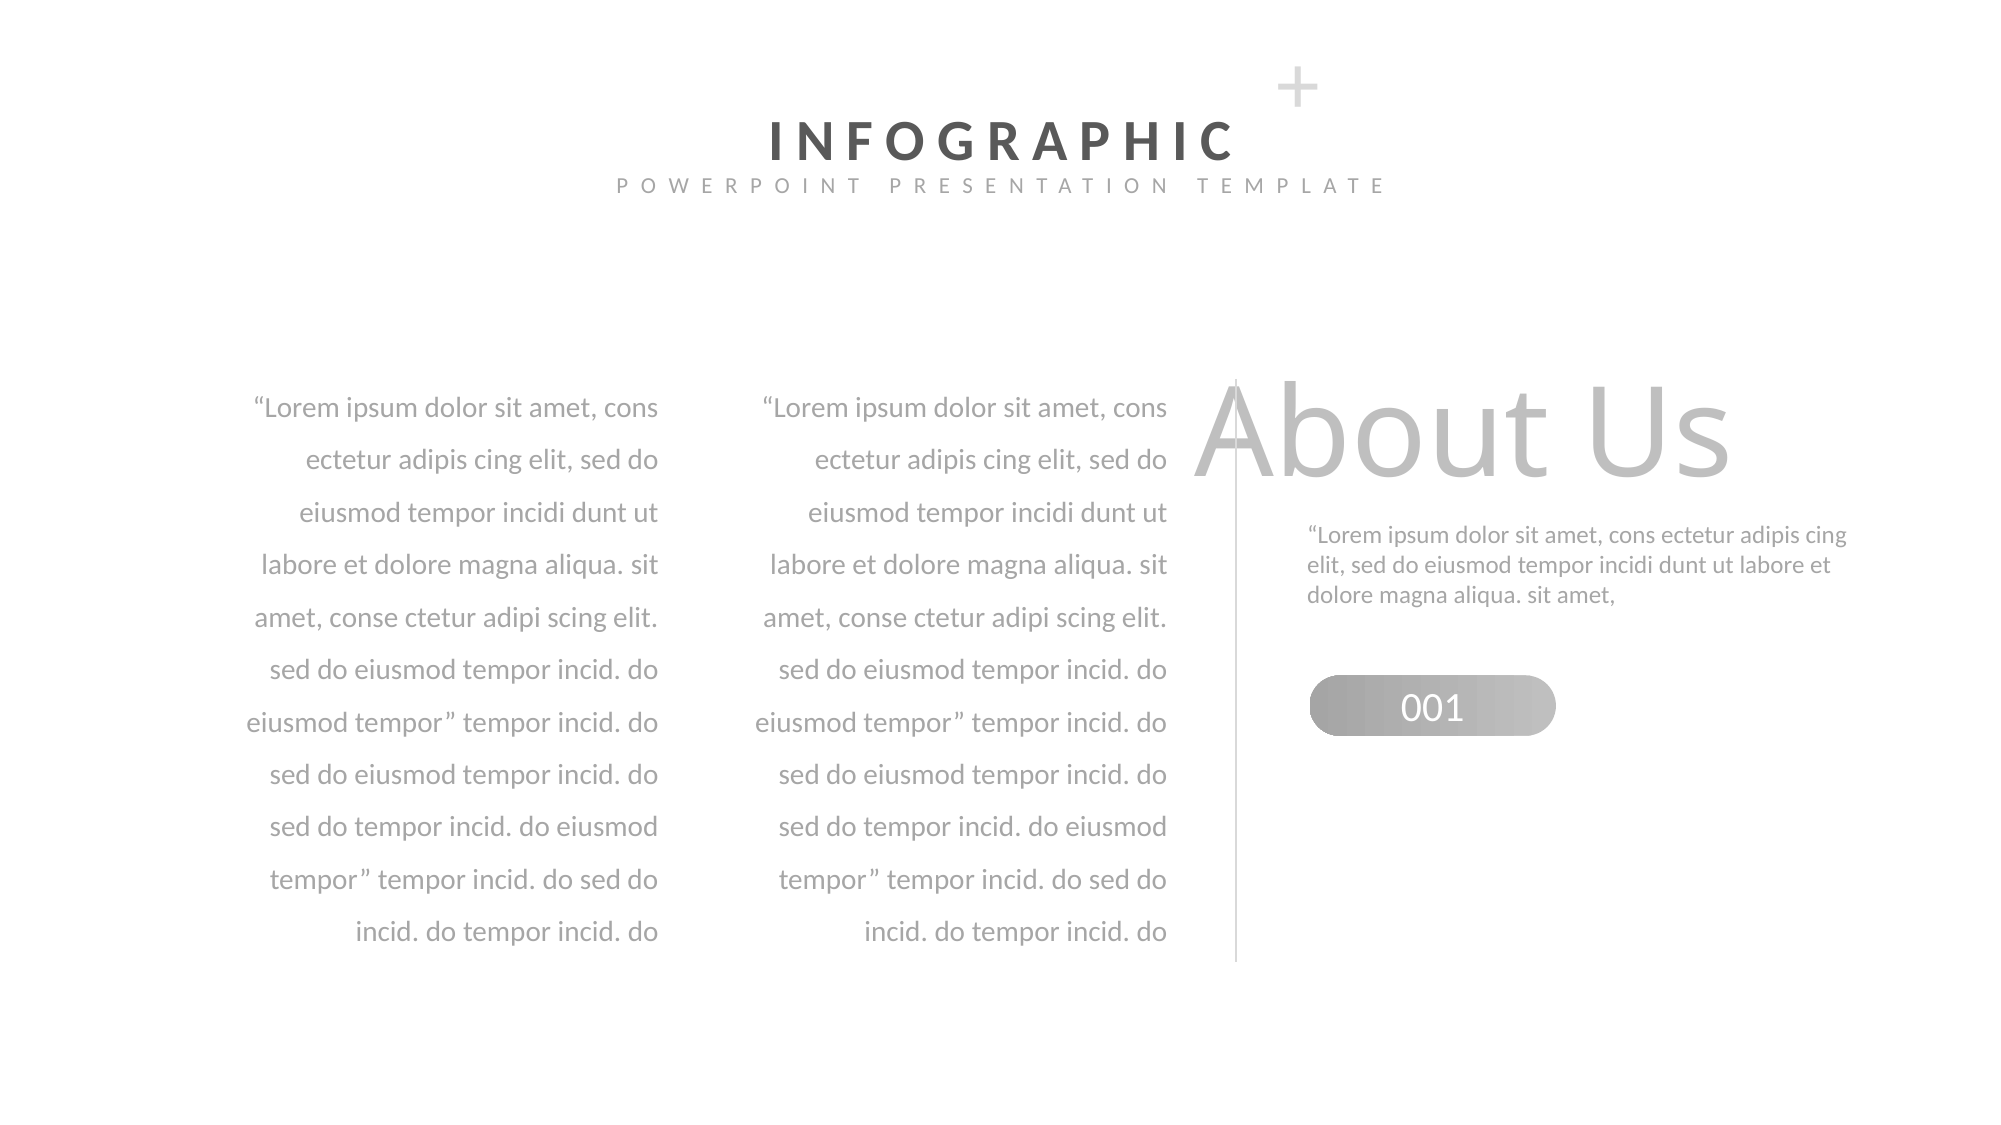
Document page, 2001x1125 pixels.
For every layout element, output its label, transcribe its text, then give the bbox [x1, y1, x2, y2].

text_box INFOGRAPHIC [753, 94, 1247, 163]
text_box “Lorem ipsum dolor sit amet, cons ectetur adipis cing elit, sed do eiusmod tempor incidi dunt ut labore et dolore magna aliqua. sit amet, [1292, 511, 1885, 616]
text_box About Us [1180, 344, 1749, 510]
text_box POWERPOINT PRESENTATION TEMPLATE [601, 163, 1399, 206]
text_box 001 [1363, 672, 1503, 738]
text_box “Lorem ipsum dolor sit amet, cons ectetur adipis cing elit, sed do eiusmod tempor incidi dunt ut labore et dolore magna aliqua. sit amet, conse ctetur adipi scing elit. sed do eiusmod tempor incid. do eiusmod tempor” tempor incid. do sed do eiusmod tempor incid. do sed do tempor incid. do eiusmod tempor” tempor incid. do sed do incid. do tempor incid. do [737, 363, 1183, 955]
text_box “Lorem ipsum dolor sit amet, cons ectetur adipis cing elit, sed do eiusmod tempor incidi dunt ut labore et dolore magna aliqua. sit amet, conse ctetur adipi scing elit. sed do eiusmod tempor incid. do eiusmod tempor” tempor incid. do sed do eiusmod tempor incid. do sed do tempor incid. do eiusmod tempor” tempor incid. do sed do incid. do tempor incid. do [228, 363, 674, 955]
text_box + [1259, 25, 1337, 141]
text_box [1503, 674, 1558, 737]
text_box [1308, 674, 1363, 737]
